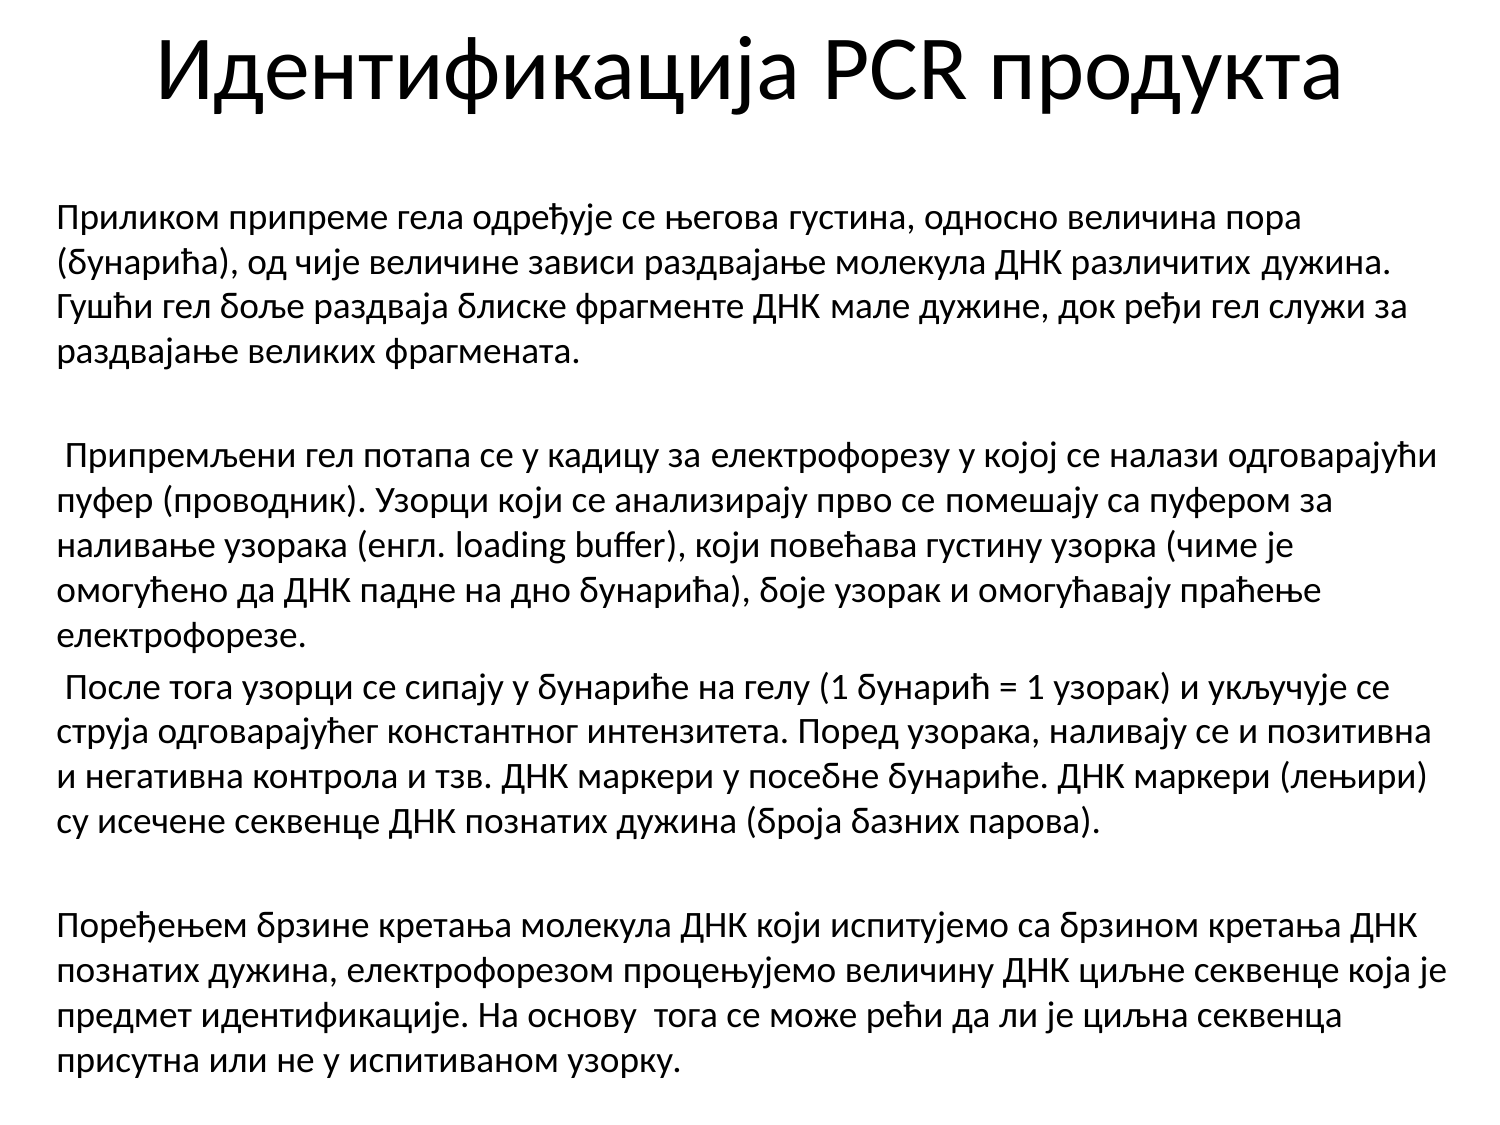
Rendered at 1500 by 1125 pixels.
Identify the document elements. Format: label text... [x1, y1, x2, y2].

title Идентификација PCR продукта [112, 0, 1388, 126]
subtitle Приликом припреме гела одређује се његова густина, односно величина пора (бунарића), од чије величине зависи раздвајање молекула ДНК различитих дужина. Гушћи гел боље раздваја блиске фрагменте ДНК мале дужине, док ређи гел служи за раздвајање великих фрагмената. Припремљени гел потапа се у кадицу за електрофорезу у којој се налази одговарајући пуфер (проводник). Узорци који се анализирају прво се помешају са пуфером за наливање узорака (енгл. loading buffer), који повећава густину узорка (чиме је омогућено да ДНК падне на дно бунарића), боје узорак и омогућавају праћење електрофорезе. После тога узорци се сипају у бунариће на гелу (1 бунарић = 1 узорак) и укључује се струја одговарајућег константног интензитета. Поред узорака, наливају се и позитивна и негативна контрола и тзв. ДНК маркери у посебне бунариће. ДНК маркери (лењири) су исечене секвенце ДНК познатих дужина (броја базних парова). Поређењем брзине кретања молекула ДНК који испитујемо са брзином кретања ДНК познатих дужина, електрофорезом процењујемо величину ДНК циљне секвенце која је предмет идентификације. На основу тога се може рећи да ли је циљна секвенца присутна или не у испитиваном узорку. [41, 184, 1471, 1094]
